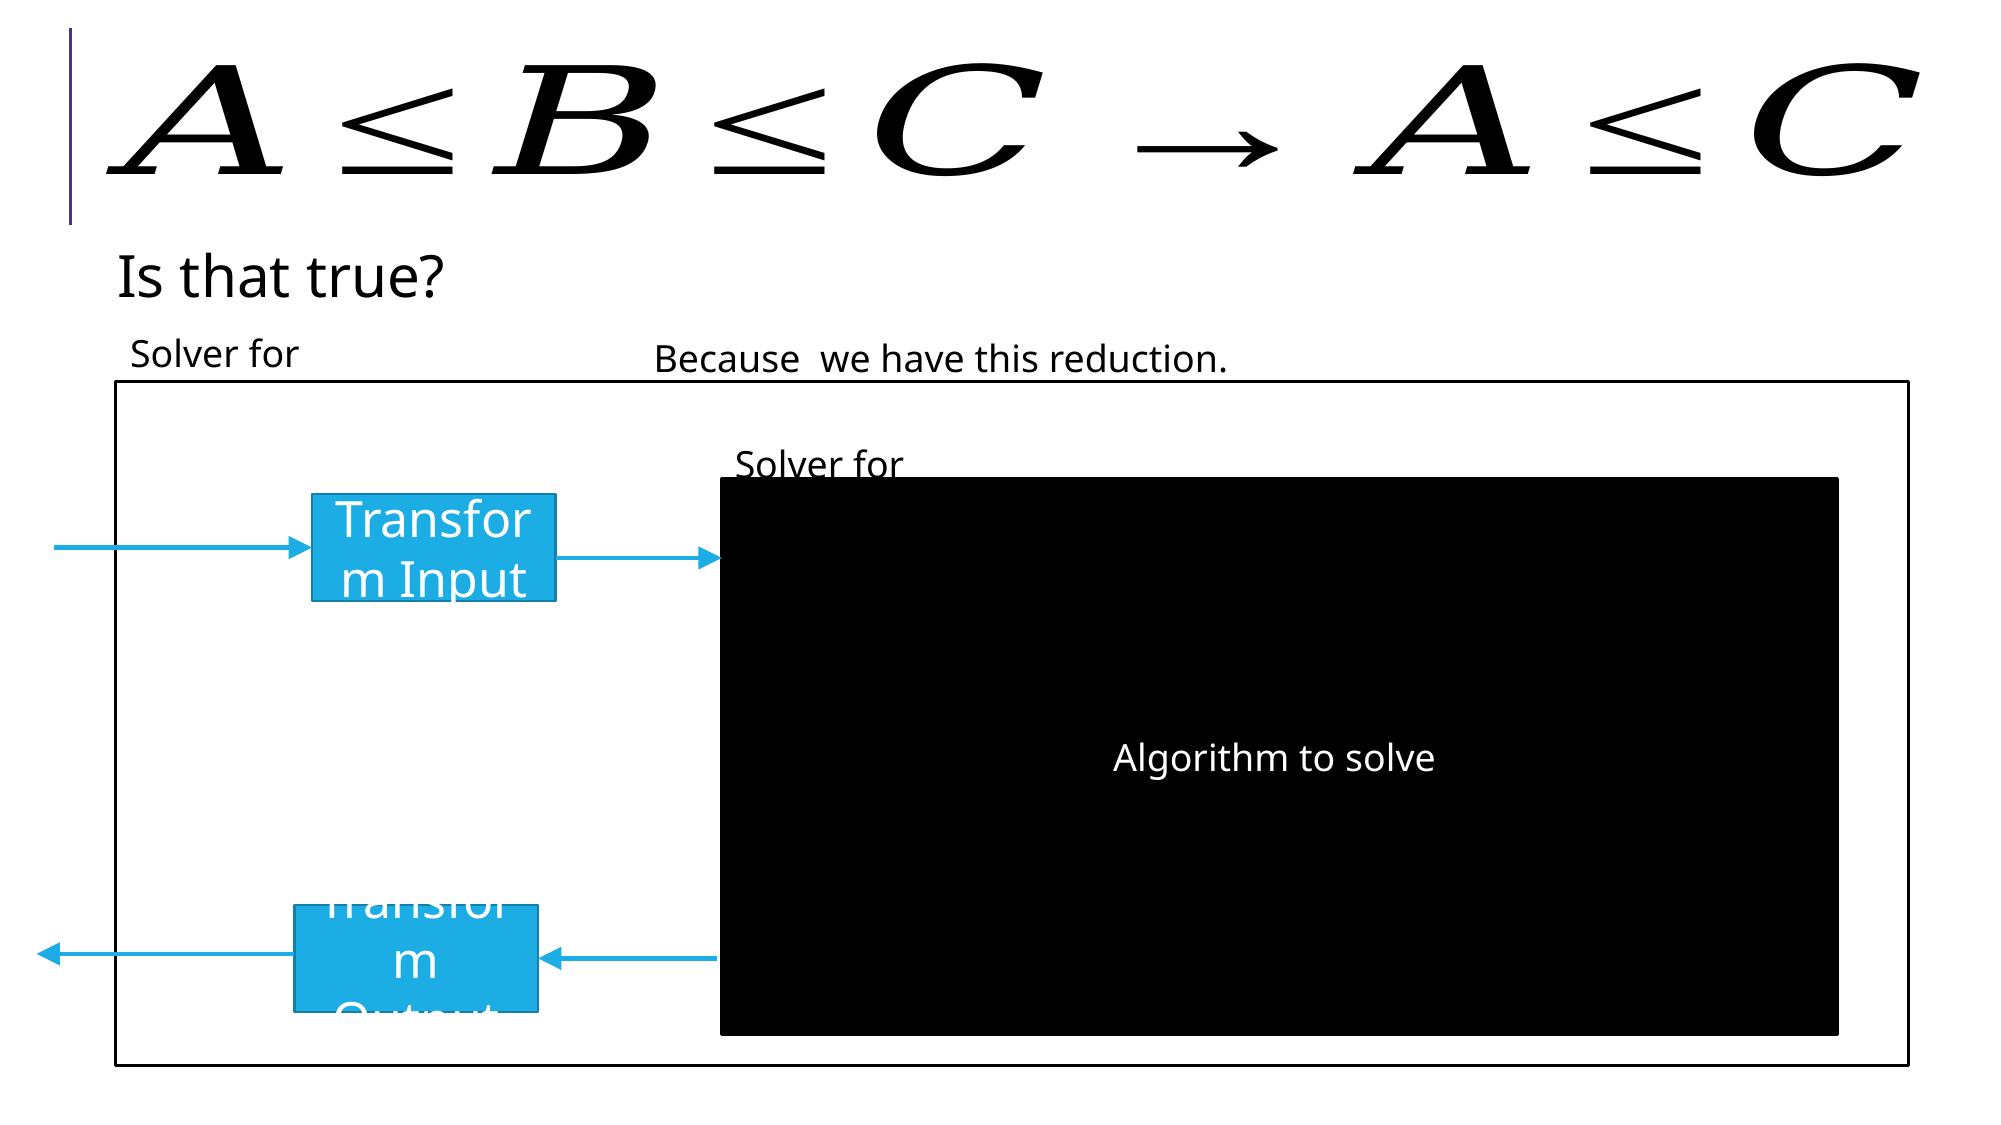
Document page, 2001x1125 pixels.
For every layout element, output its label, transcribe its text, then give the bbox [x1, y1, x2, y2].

list Is that true? [94, 240, 1930, 1035]
text_box Transform Output [293, 904, 539, 1013]
text_box [114, 1035, 1910, 1067]
text_box Transform Input [311, 493, 557, 602]
